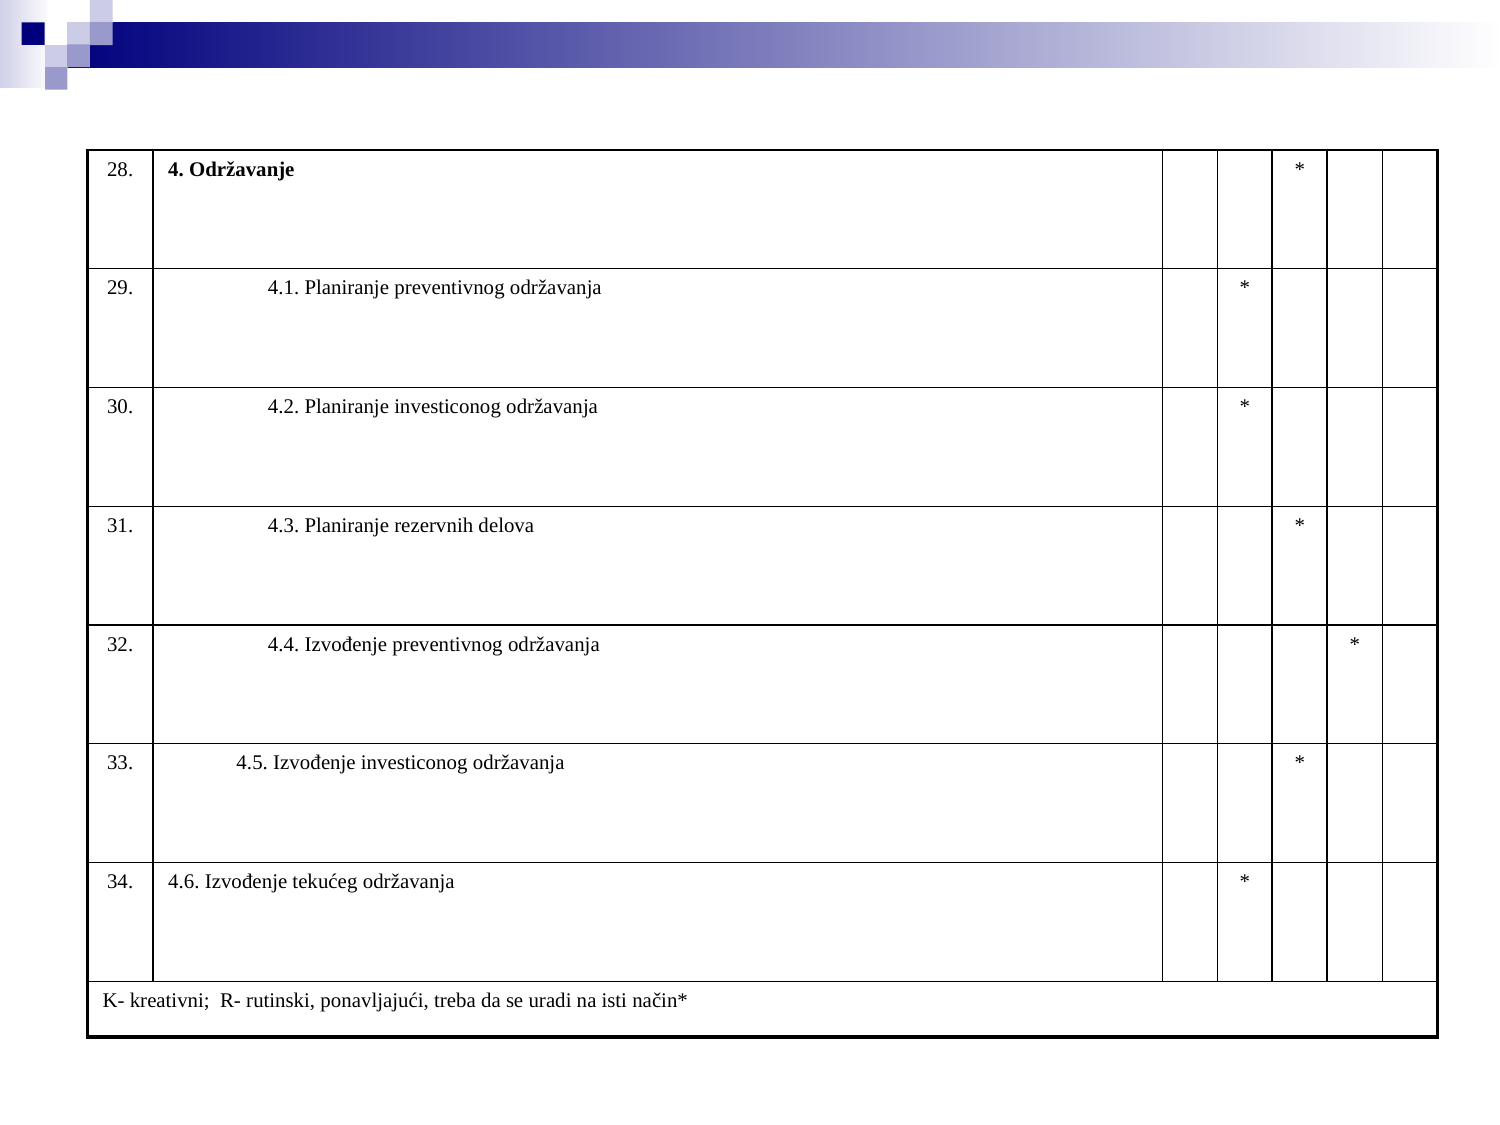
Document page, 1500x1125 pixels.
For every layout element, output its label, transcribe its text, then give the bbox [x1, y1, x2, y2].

table_cell [1163, 388, 1217, 506]
table_cell [1273, 863, 1326, 981]
table_cell * [1218, 863, 1271, 981]
table_header 28. [89, 151, 152, 268]
table_header * [1273, 151, 1326, 268]
table_cell [1218, 744, 1271, 862]
table_header [1163, 151, 1217, 268]
table_cell [1383, 269, 1436, 387]
table_cell [1163, 269, 1217, 387]
table_cell * [1218, 388, 1271, 506]
table_header 4. Održavanje [154, 151, 1162, 268]
table_cell [1328, 269, 1382, 387]
table_cell [1218, 626, 1271, 743]
table_cell [1383, 863, 1436, 981]
table_cell 32. [89, 626, 152, 743]
table_header [1328, 151, 1382, 268]
table_cell 4.5. Izvođenje investiconog održavanja [154, 744, 1162, 862]
table_cell [1273, 269, 1326, 387]
table_cell K- kreativni; R- rutinski, ponavljajući, treba da se uradi na isti način* [89, 982, 1436, 1035]
table_cell [1218, 507, 1271, 624]
table_cell 34. [89, 863, 152, 981]
table_cell 4.3. Planiranje rezervnih delova [154, 507, 1162, 624]
table_cell * [1218, 269, 1271, 387]
table_cell * [1273, 507, 1326, 624]
table_cell [1328, 507, 1382, 624]
table_cell [1328, 744, 1382, 862]
table_cell [1163, 507, 1217, 624]
table_cell 4.2. Planiranje investiconog održavanja [154, 388, 1162, 506]
table_cell [1163, 744, 1217, 862]
table_header [1218, 151, 1271, 268]
table_cell 4.4. Izvođenje preventivnog održavanja [154, 626, 1162, 743]
table_cell * [1328, 626, 1382, 743]
table_cell [1383, 507, 1436, 624]
table_cell [1273, 388, 1326, 506]
table_cell [1328, 388, 1382, 506]
table_cell [1328, 863, 1382, 981]
table_cell 31. [89, 507, 152, 624]
table_cell [1383, 744, 1436, 862]
table_cell 29. [89, 269, 152, 387]
table_cell [1163, 626, 1217, 743]
table_cell [1383, 388, 1436, 506]
table_cell [1163, 863, 1217, 981]
table_cell 4.1. Planiranje preventivnog održavanja [154, 269, 1162, 387]
table_cell 30. [89, 388, 152, 506]
table_cell 4.6. Izvođenje tekućeg održavanja [154, 863, 1162, 981]
table_cell [1383, 626, 1436, 743]
table_cell 33. [89, 744, 152, 862]
table_cell * [1273, 744, 1326, 862]
table_header [1383, 151, 1436, 268]
table_cell [1273, 626, 1326, 743]
